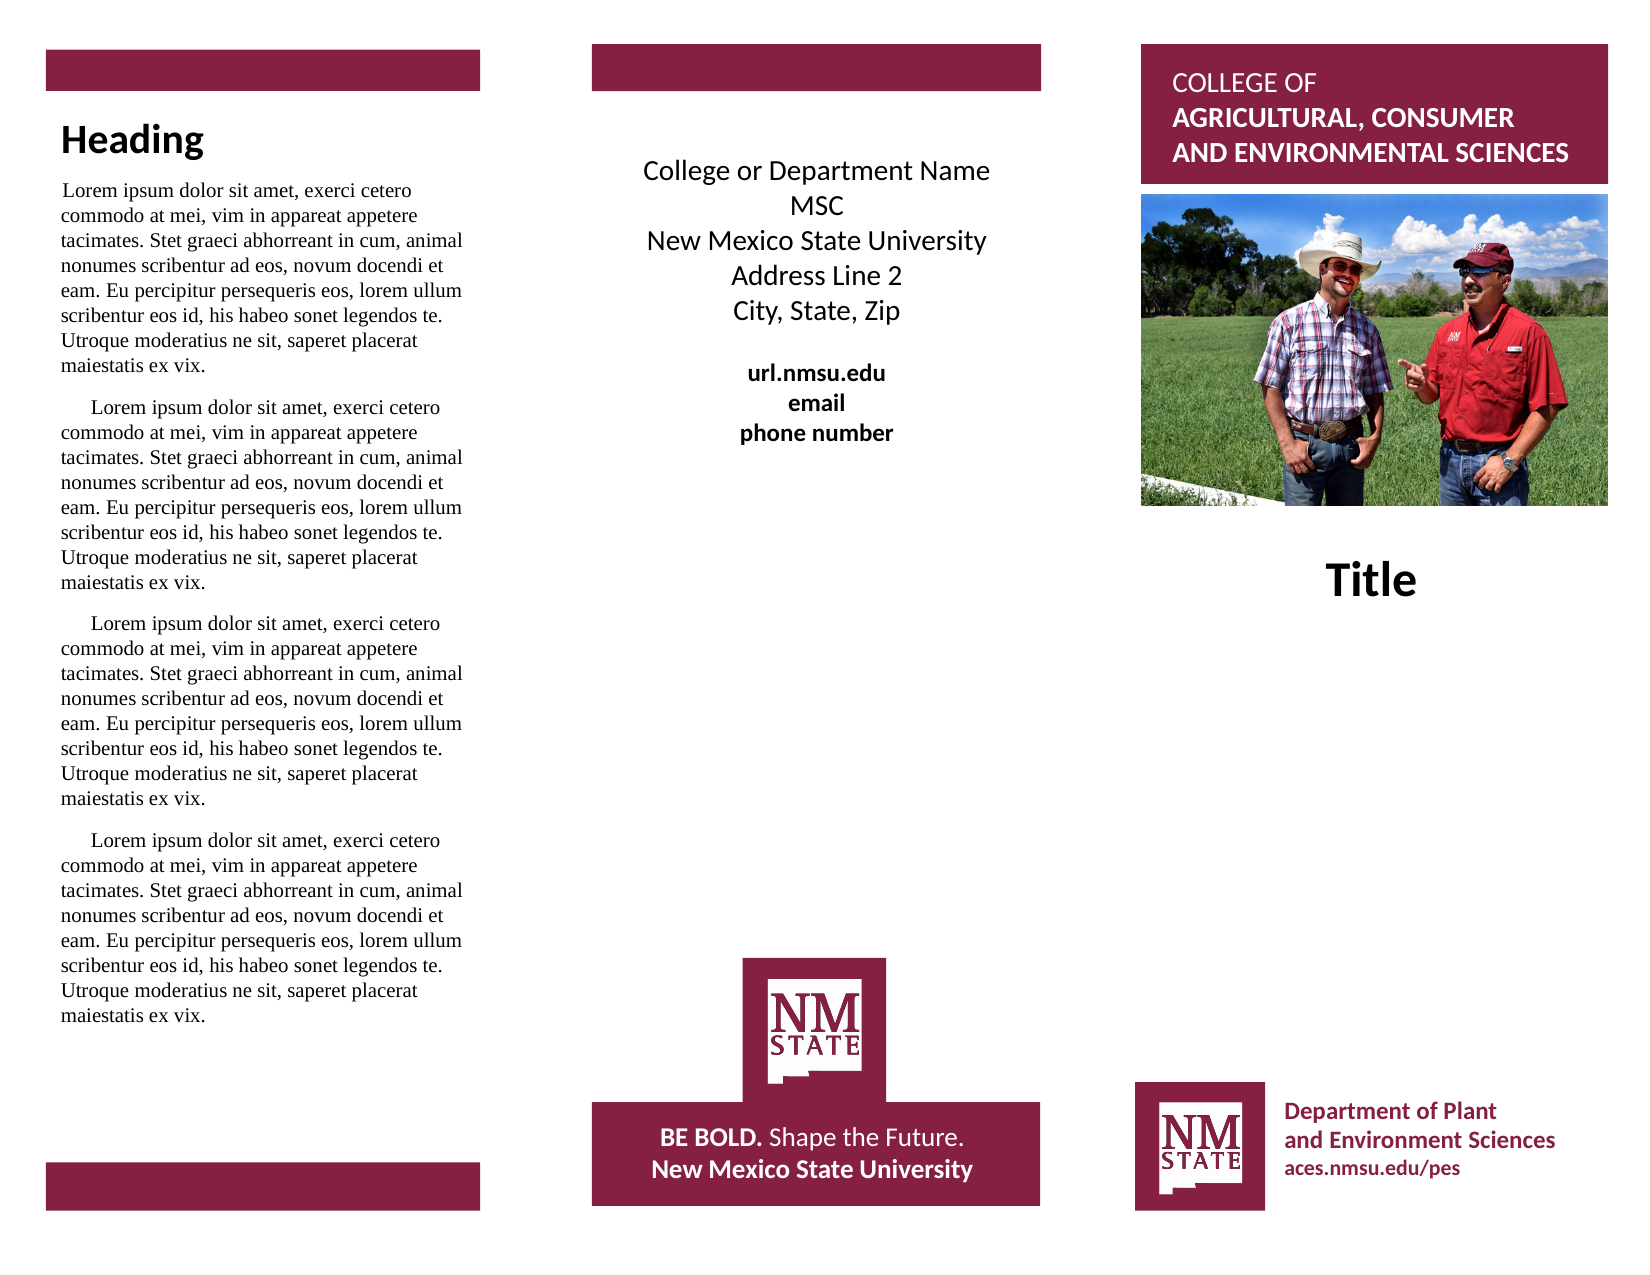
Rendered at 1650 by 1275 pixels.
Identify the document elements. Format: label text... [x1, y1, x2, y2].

text_box Department of Plant and Environment Sciences aces.nmsu.edu/pes [1269, 1086, 1589, 1219]
text_box BE BOLD. Shape the Future. New Mexico State University [593, 1111, 1031, 1192]
text_box [1135, 1082, 1266, 1211]
picture [1140, 194, 1608, 506]
picture [754, 965, 875, 1097]
text_box [591, 1102, 1041, 1206]
text_box [742, 957, 887, 1104]
text_box [1141, 44, 1609, 184]
text_box COLLEGE OF AGRICULTURAL, CONSUMER AND ENVIRONMENTAL SCIENCES [1157, 55, 1598, 187]
text_box Heading [46, 104, 508, 170]
text_box [45, 49, 481, 91]
text_box College or Department Name MSC New Mexico State University Address Line 2 City, State, Zip url.nmsu.edu email phone number [593, 143, 1041, 452]
text_box [591, 44, 1042, 92]
text_box Title [1135, 539, 1609, 687]
text_box [45, 1162, 481, 1211]
text_box Lorem ipsum dolor sit amet, exerci cetero commodo at mei, vim in appareat appetere tacimates. Stet graeci abhorreant in cum, animal nonumes scribentur ad eos, novum docendi et eam. Eu percipitur persequeris eos, lorem ullum scribentur eos id, his habeo sonet legendos te. Utroque moderatius ne sit, saperet placerat maiestatis ex vix. Lorem ipsum dolor sit amet, exerci cetero commodo at mei, vim in appareat appetere tacimates. Stet graeci abhorreant in cum, animal nonumes scribentur ad eos, novum docendi et eam. Eu percipitur persequeris eos, lorem ullum scribentur eos id, his habeo sonet legendos te. Utroque moderatius ne sit, saperet placerat maiestatis ex vix. Lorem ipsum dolor sit amet, exerci cetero commodo at mei, vim in appareat appetere tacimates. Stet graeci abhorreant in cum, animal nonumes scribentur ad eos, novum docendi et eam. Eu percipitur persequeris eos, lorem ullum scribentur eos id, his habeo sonet legendos te. Utroque moderatius ne sit, saperet placerat maiestatis ex vix. Lorem ipsum dolor sit amet, exerci cetero commodo at mei, vim in appareat appetere tacimates. Stet graeci abhorreant in cum, animal nonumes scribentur ad eos, novum docendi et eam. Eu percipitur persequeris eos, lorem ullum scribentur eos id, his habeo sonet legendos te. Utroque moderatius ne sit, saperet placerat maiestatis ex vix. [45, 169, 491, 965]
picture [1147, 1090, 1254, 1206]
